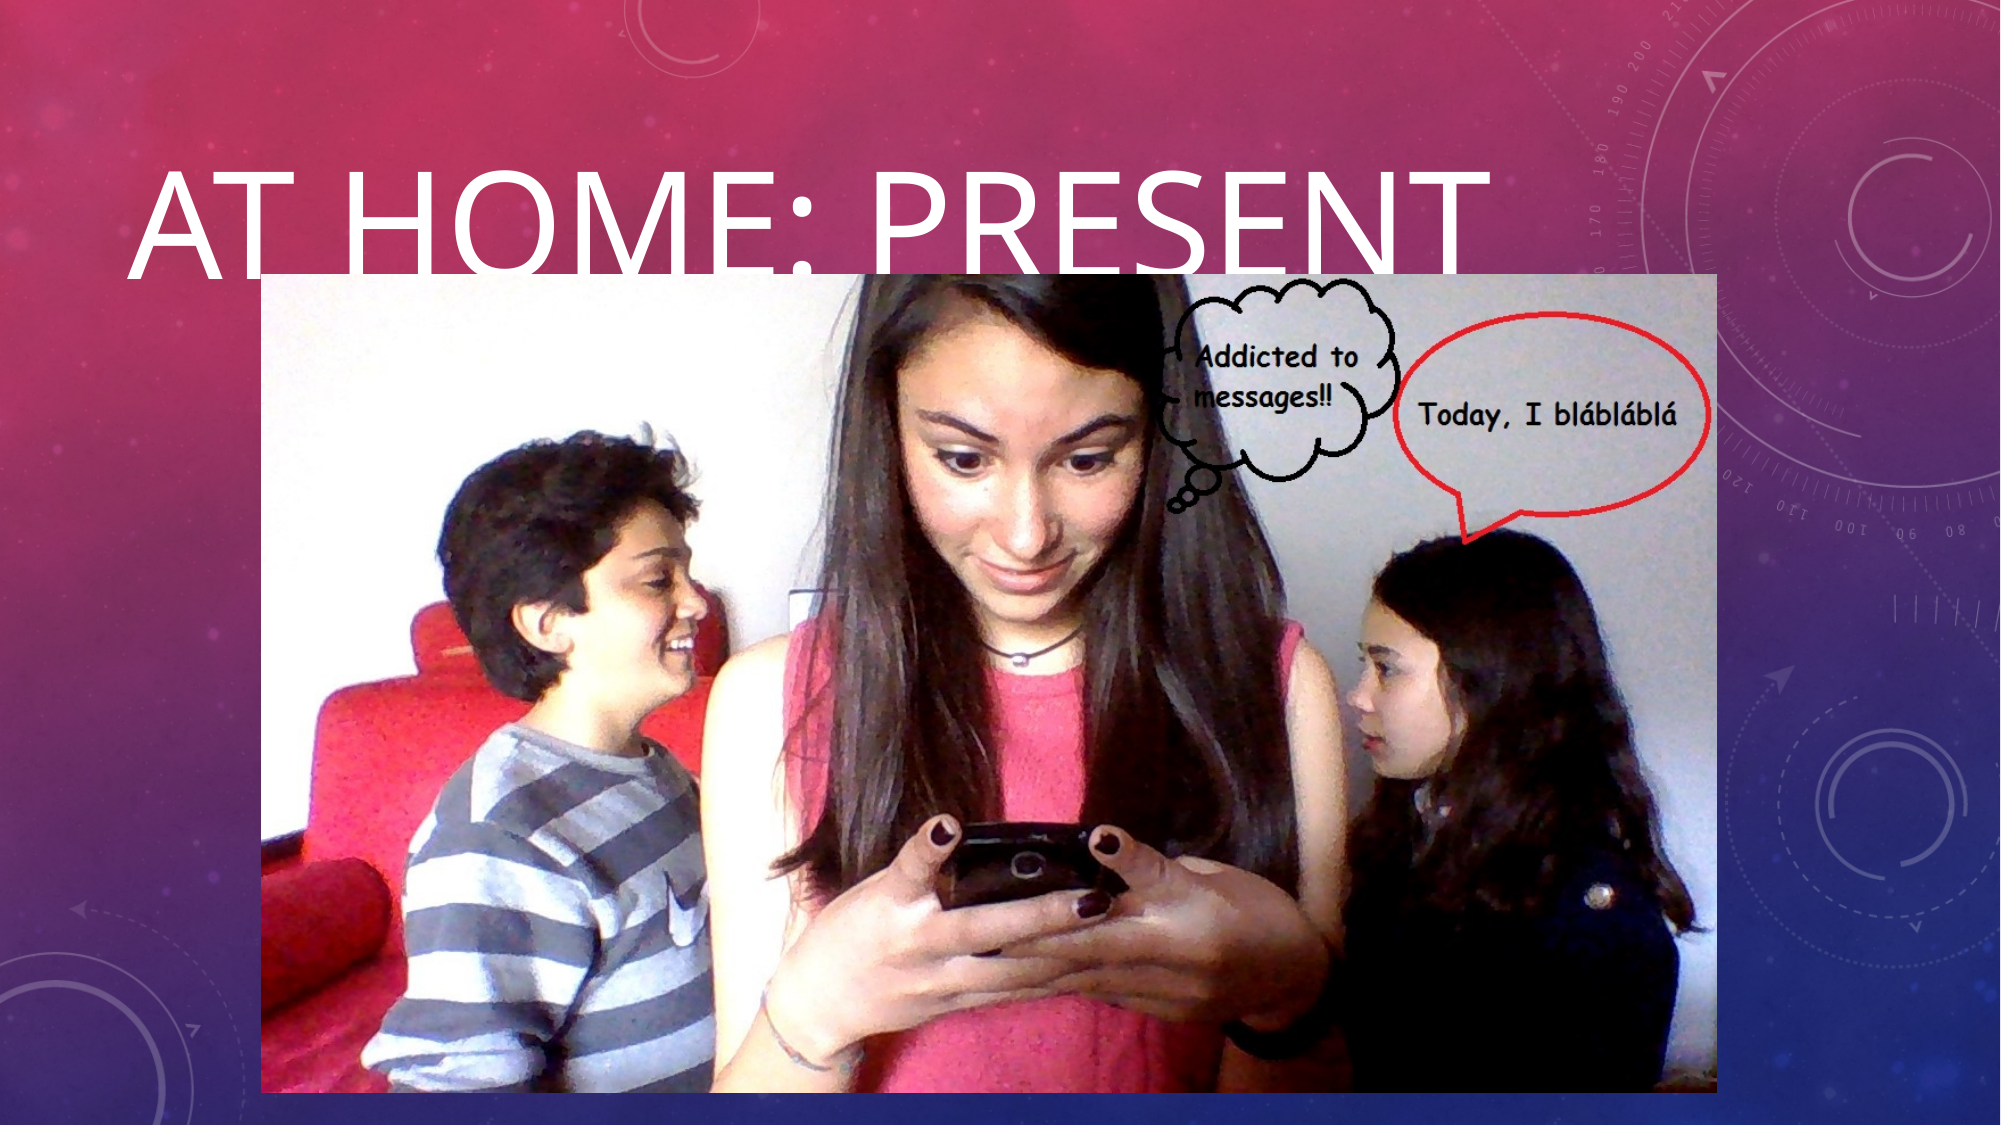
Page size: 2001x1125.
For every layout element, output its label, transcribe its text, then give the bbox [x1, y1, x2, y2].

picture [0, 0, 2001, 1125]
title At home: Present [112, 99, 1775, 339]
